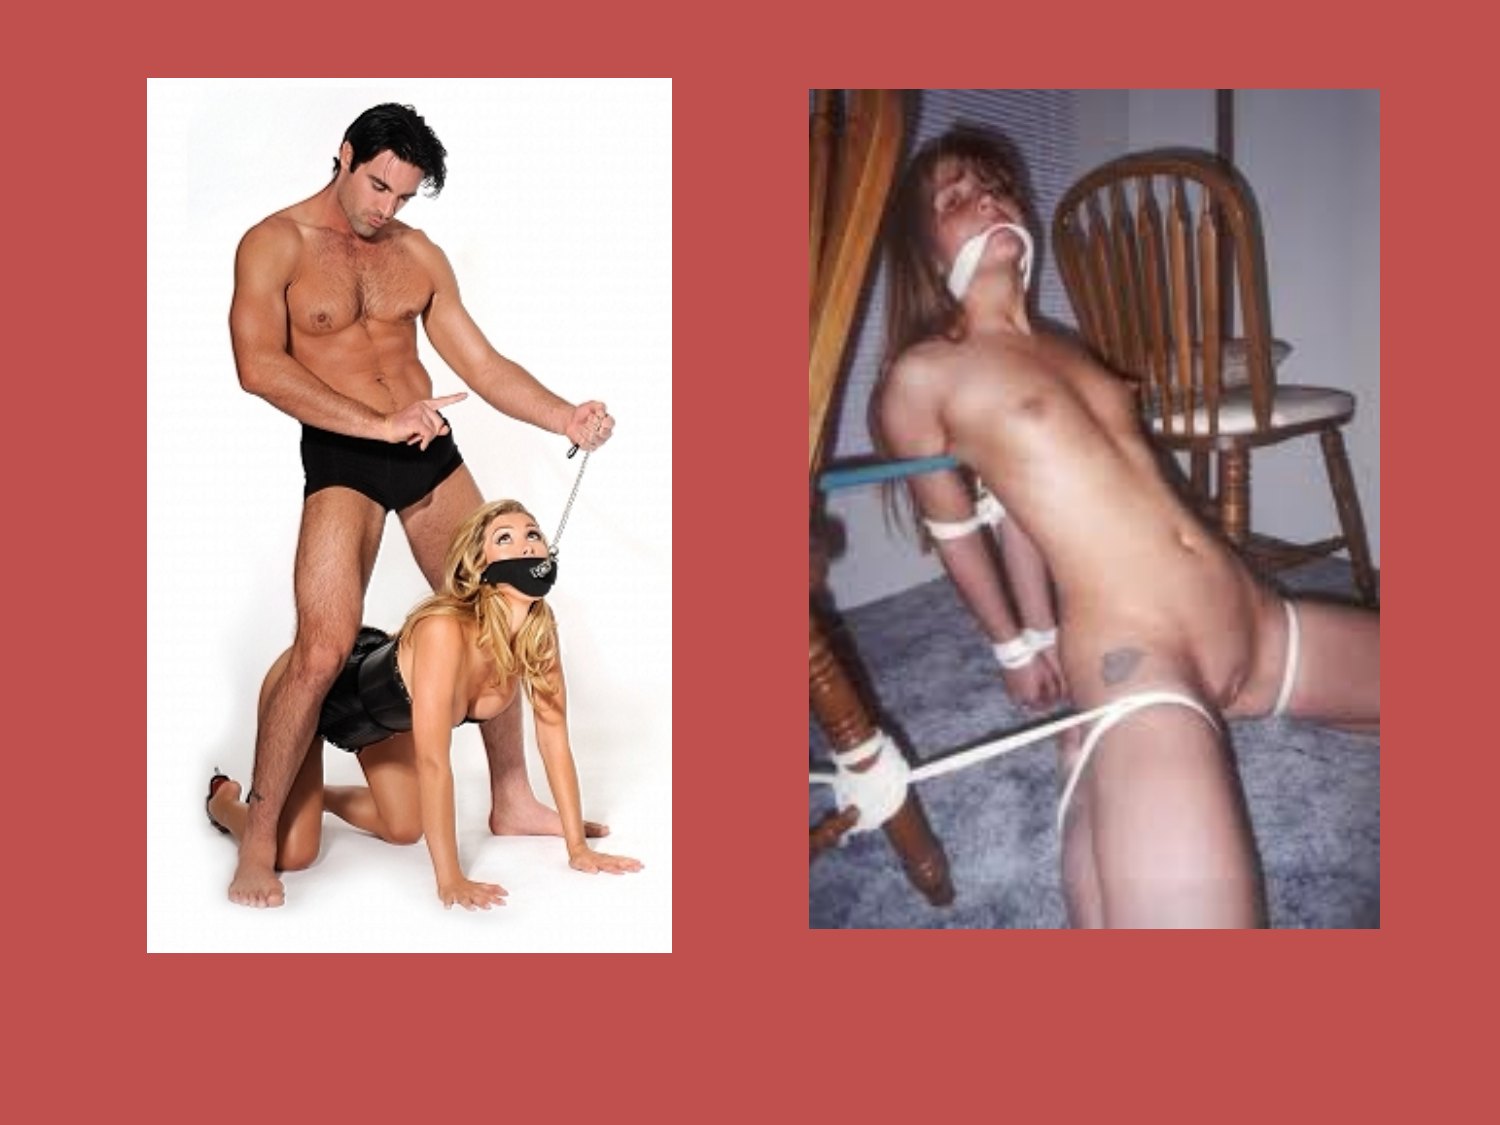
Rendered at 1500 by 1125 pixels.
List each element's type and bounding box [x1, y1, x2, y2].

picture [147, 77, 673, 953]
picture [808, 89, 1380, 929]
